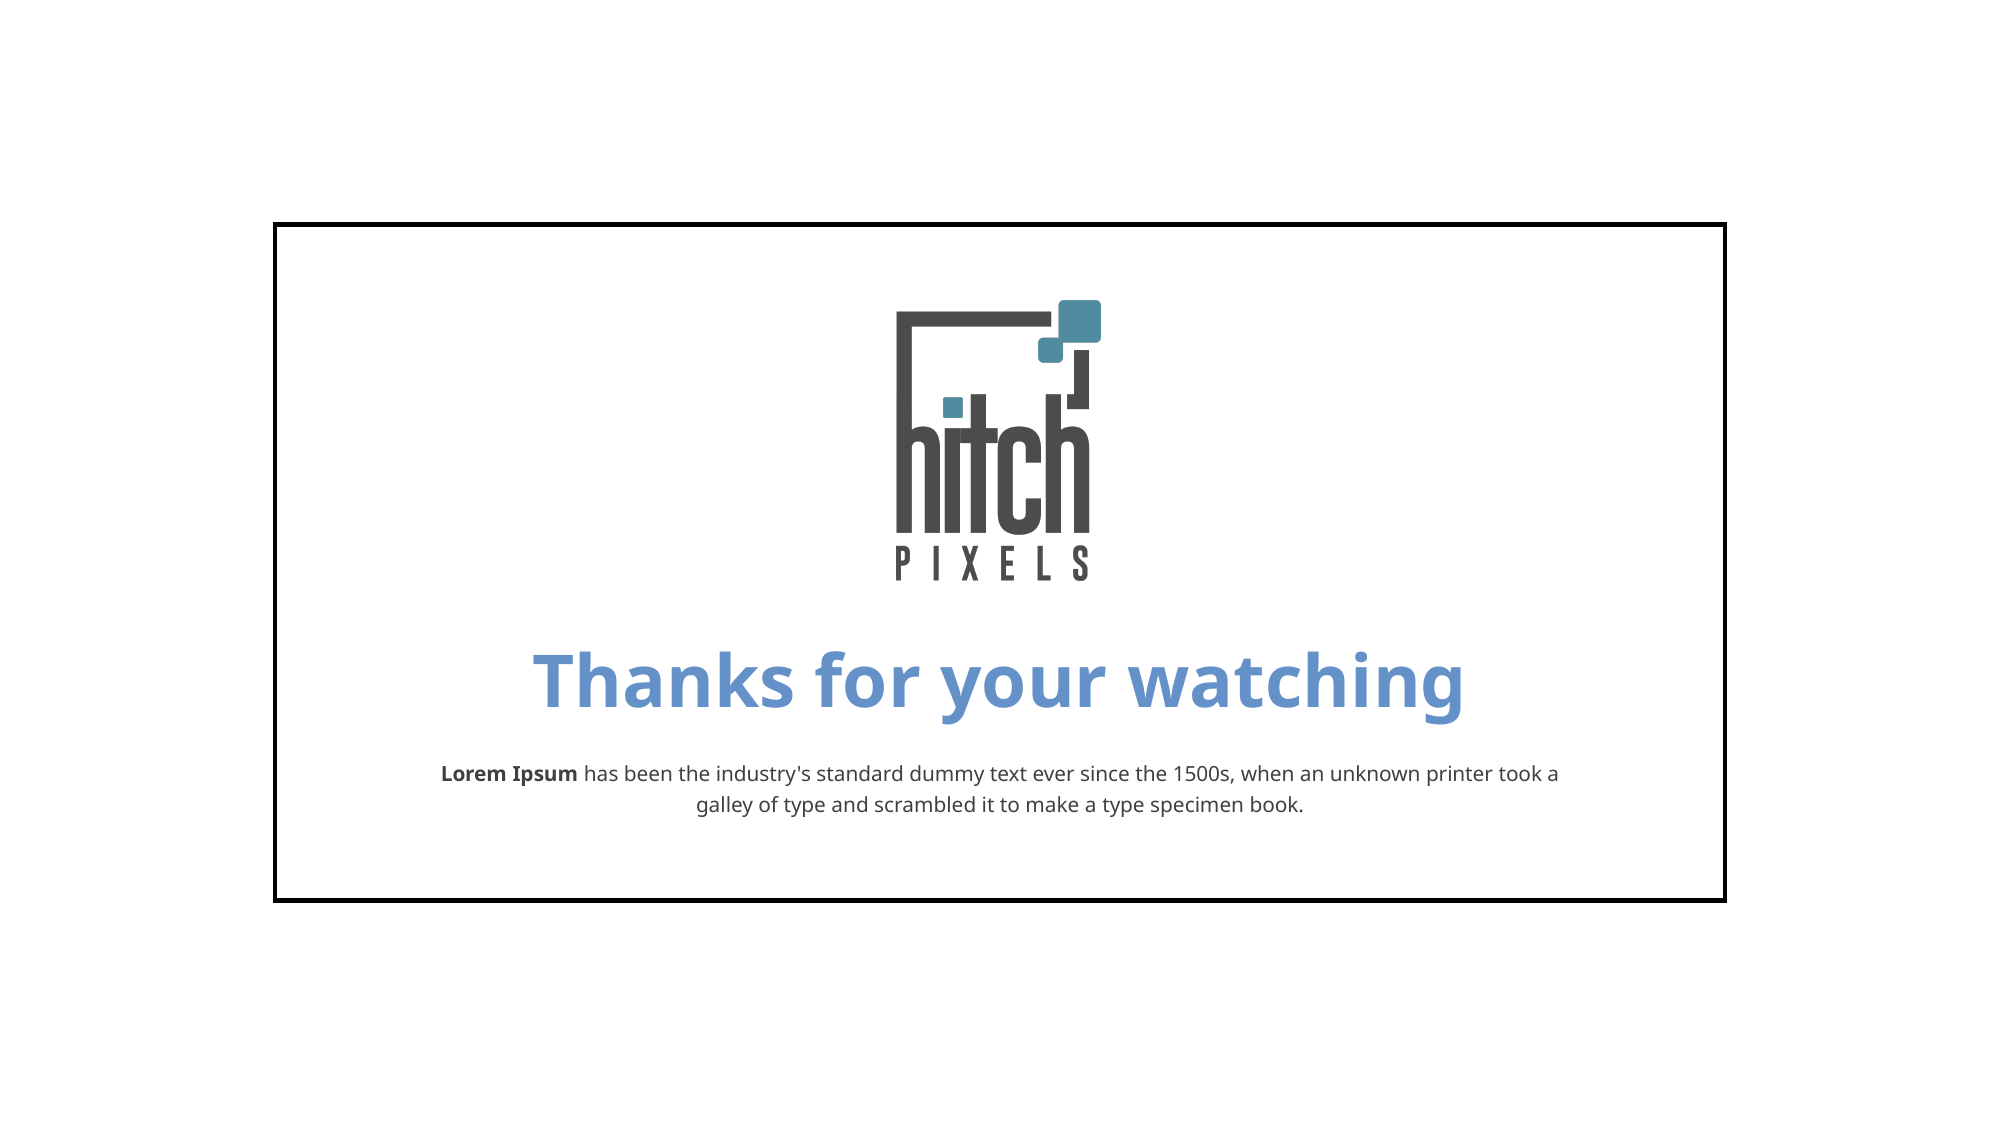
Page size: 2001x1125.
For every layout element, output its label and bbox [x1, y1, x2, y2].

text_box [274, 224, 1726, 901]
text_box [424, 299, 1575, 825]
